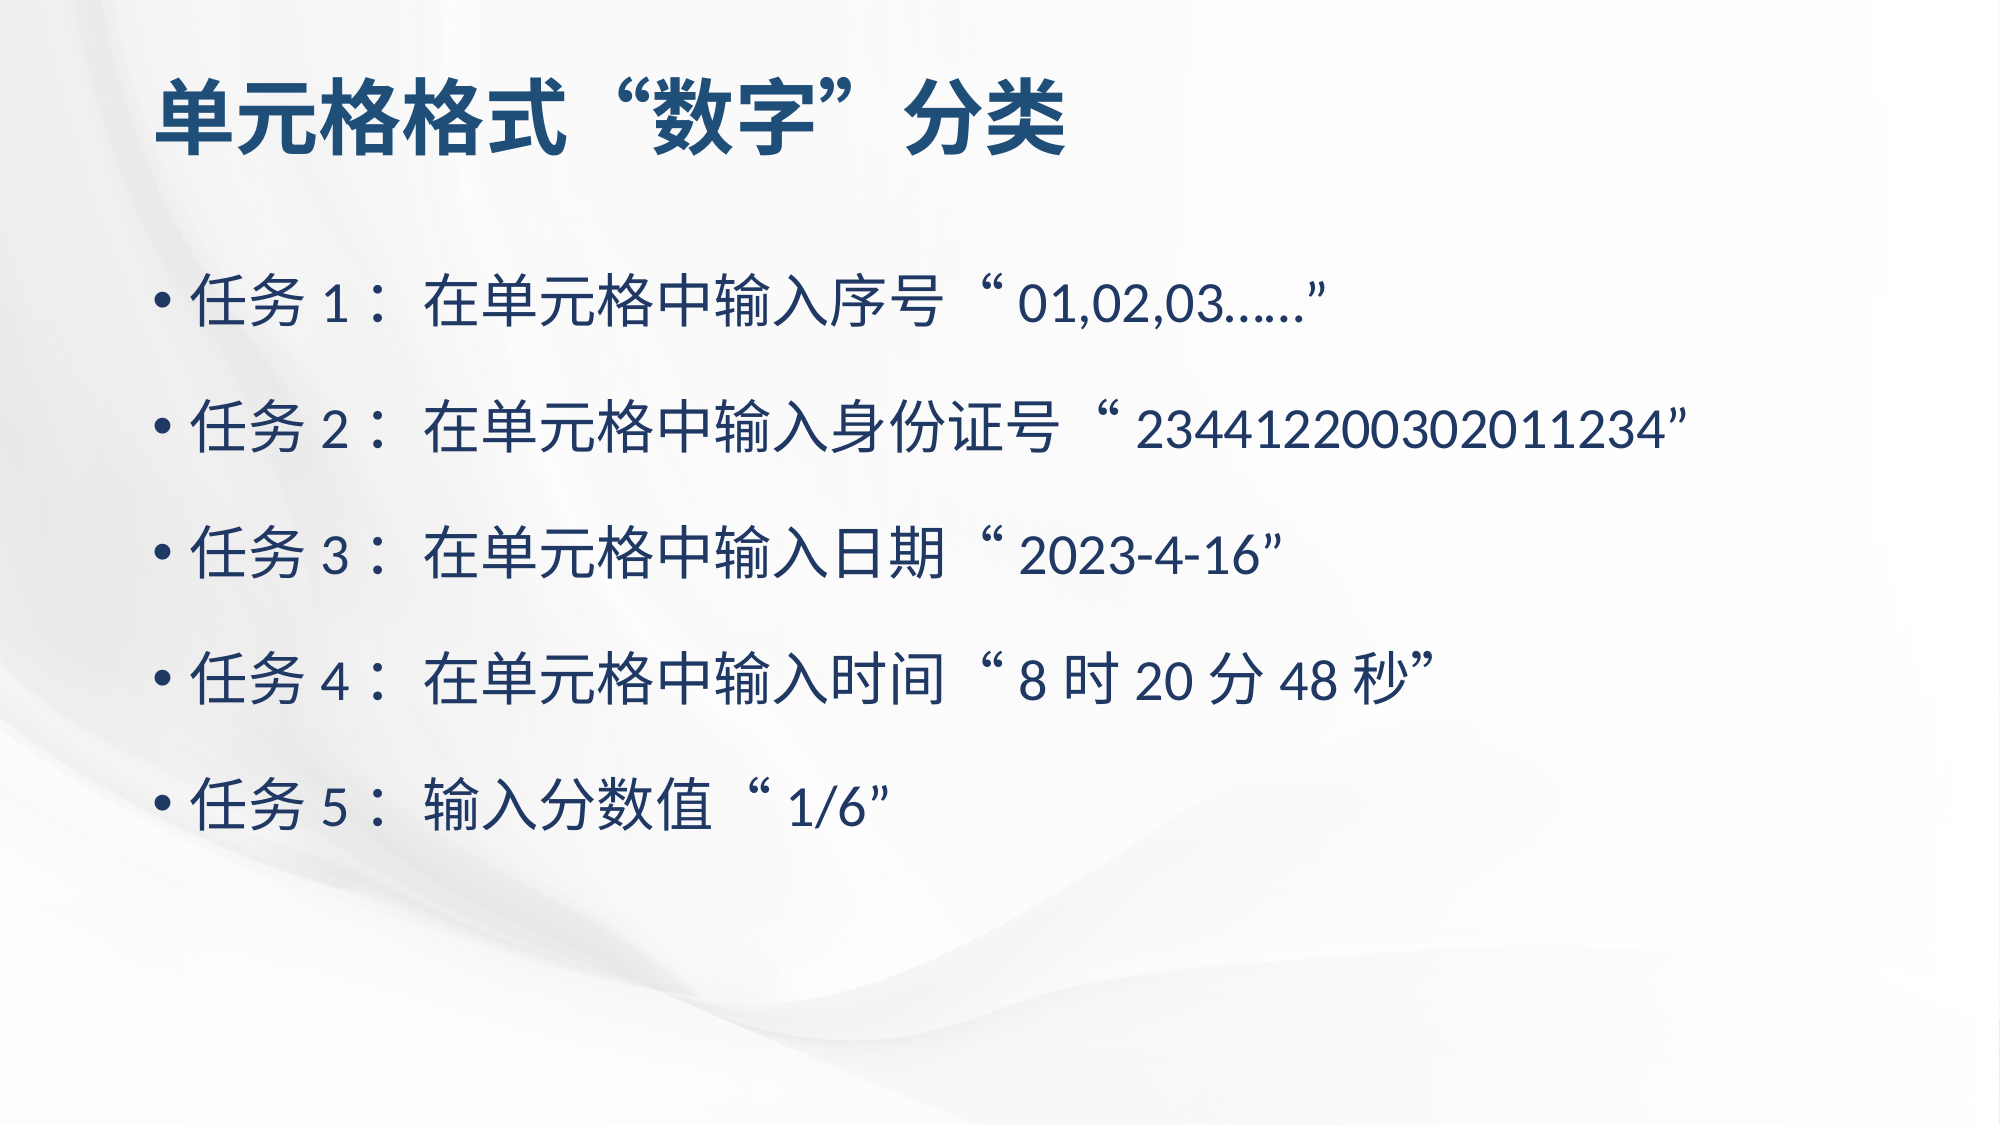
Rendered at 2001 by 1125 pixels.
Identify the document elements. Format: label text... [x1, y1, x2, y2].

list 任务1：在单元格中输入序号“01,02,03……” 任务2：在单元格中输入身份证号“234412200302011234” 任务3：在单元格中输入日期“2023-4-16” 任务4：在单元格中输入时间“8时20分48秒” 任务5：输入分数值“1/6” [137, 222, 1863, 1043]
title 单元格格式“数字”分类 [137, 59, 1863, 184]
